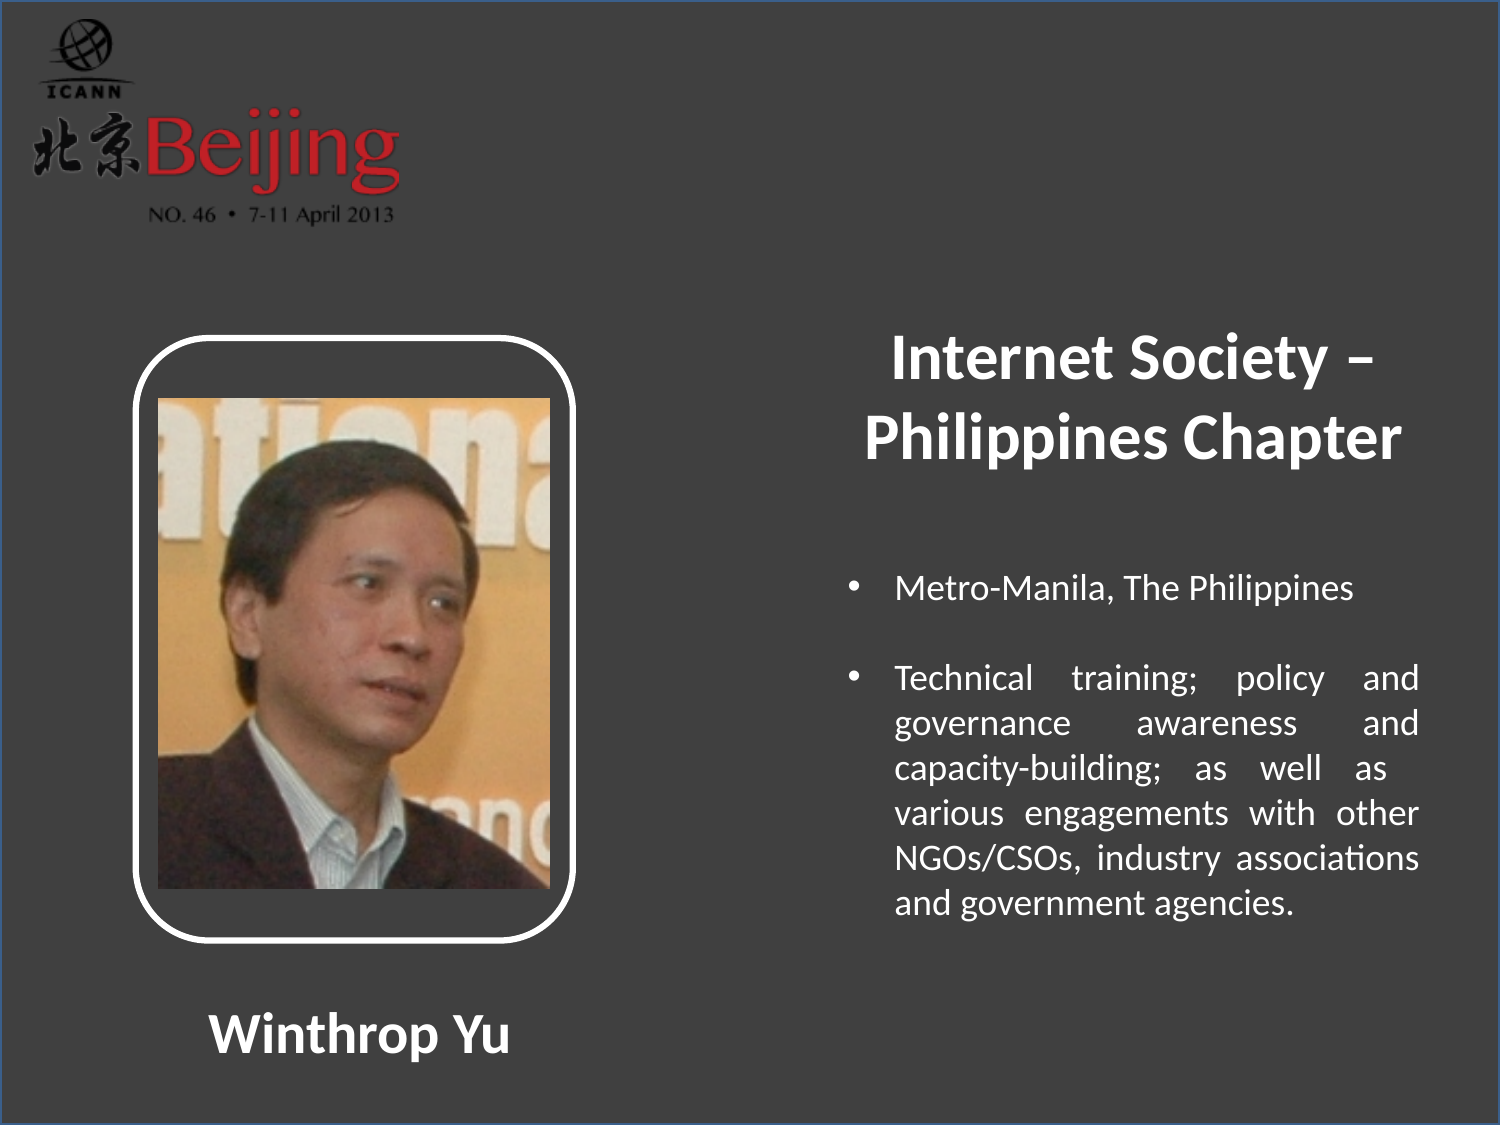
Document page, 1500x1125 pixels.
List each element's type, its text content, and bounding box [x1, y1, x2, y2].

picture [158, 397, 550, 890]
text_box Winthrop Yu [123, 987, 597, 1073]
text_box Internet Society – Philippines Chapter Metro-Manila, The Philippines Technical training; policy and governance awareness and capacity-building; as well as various engagements with other NGOs/CSOs, industry associations and government agencies. [832, 305, 1436, 975]
picture [29, 19, 399, 238]
